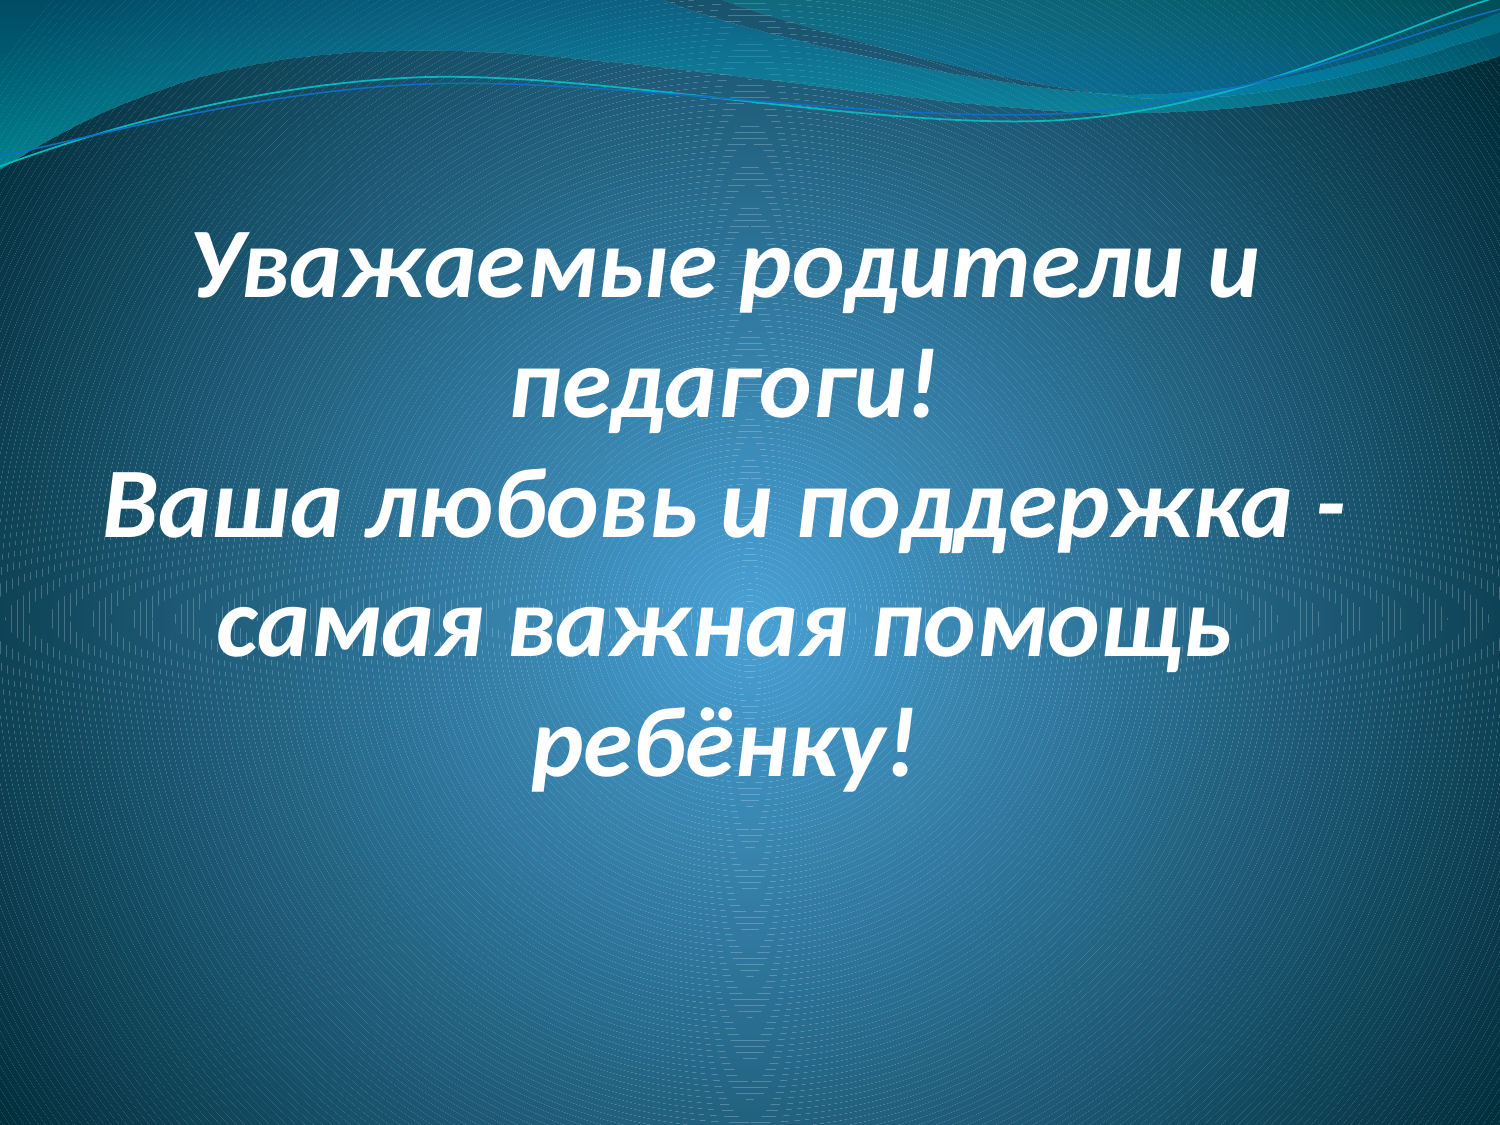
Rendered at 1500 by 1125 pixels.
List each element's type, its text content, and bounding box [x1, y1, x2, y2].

title Уважаемые родители и педагоги! Ваша любовь и поддержка - самая важная помощь ребёнку! [86, 257, 1362, 797]
